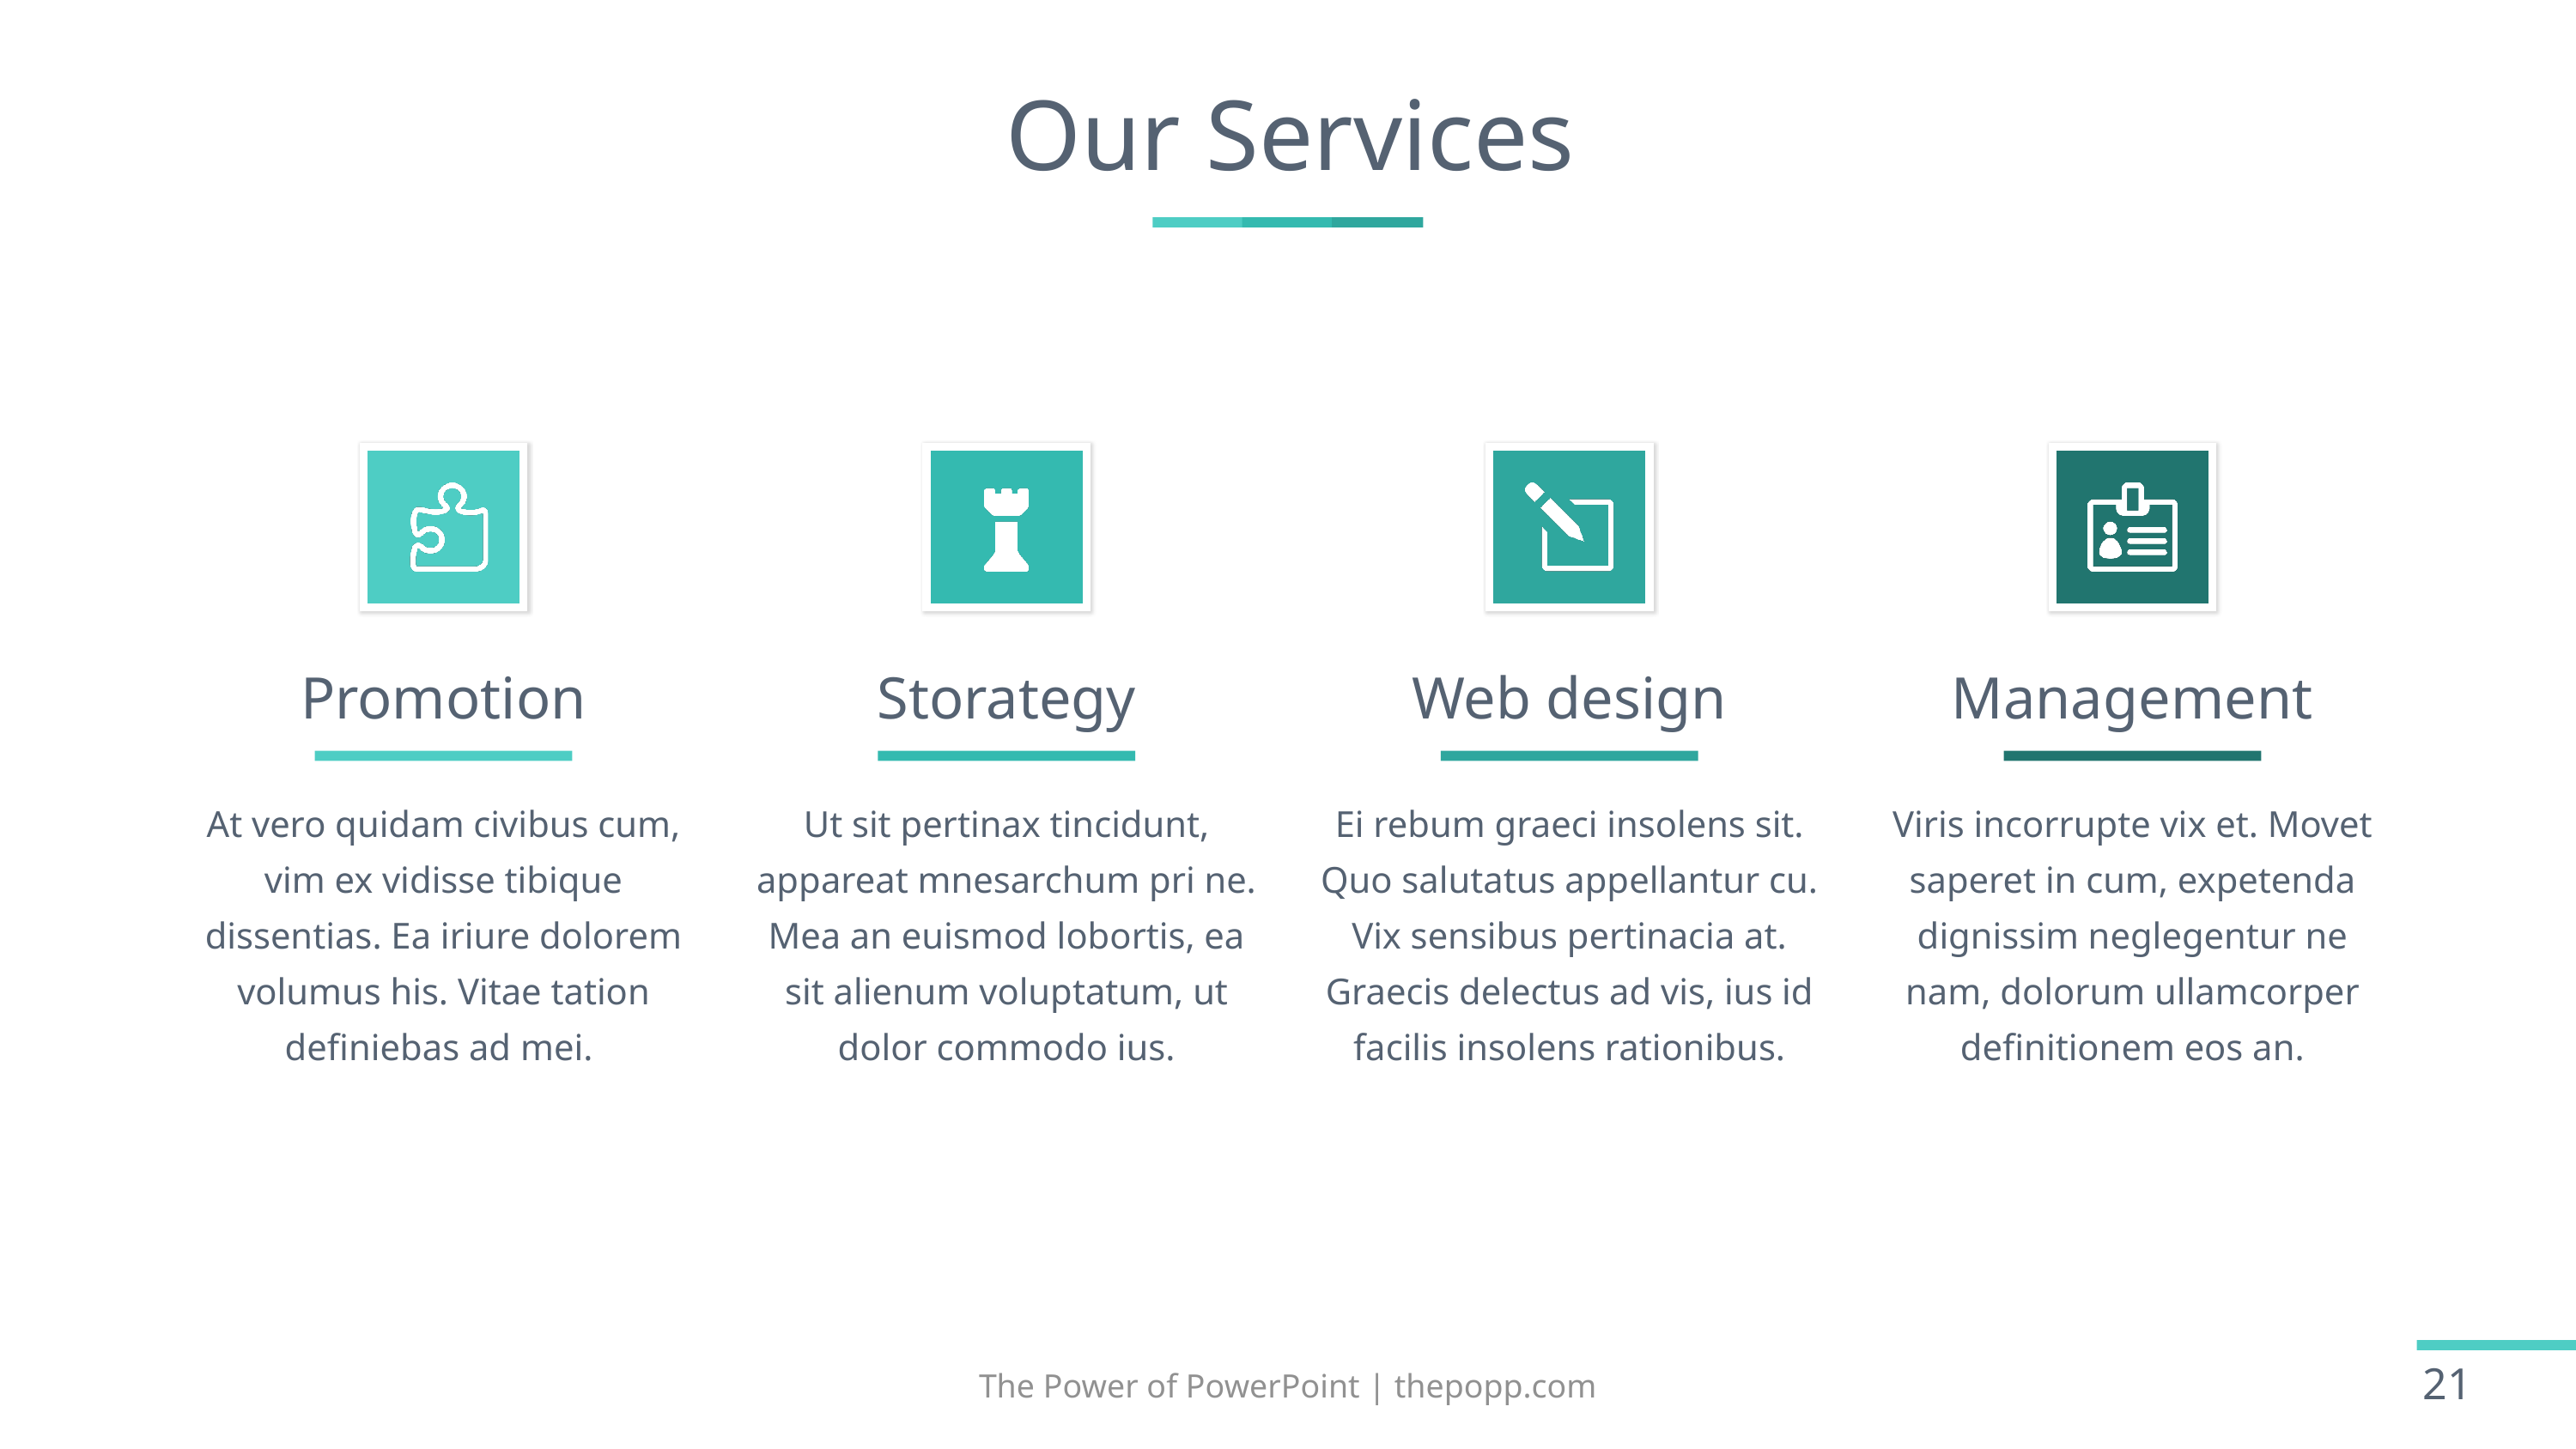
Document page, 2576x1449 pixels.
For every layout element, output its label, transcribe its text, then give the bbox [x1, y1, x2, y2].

title Our Services [69, 49, 2512, 230]
picture [398, 482, 489, 572]
list Ei rebum graeci insolens sit. Quo salutatus appellantur cu. Vix sensibus pertinacia at. Graecis delectus ad vis, ius id facilis insolens rationibus. [1305, 782, 1833, 1132]
list Viris incorrupte vix et. Movet saperet in cum, expetenda dignissim neglegentur ne nam, dolorum ullamcorper definitionem eos an. [1868, 782, 2397, 1132]
list At vero quidam civibus cum, vim ex vidisse tibique dissentias. Ea iriure dolorem volumus his. Vitae tation definiebas ad mei. [179, 782, 708, 1132]
list Web design [1305, 643, 1833, 749]
list Management [1868, 643, 2397, 749]
picture [1525, 482, 1614, 572]
picture [962, 482, 1051, 572]
slide_number 21 [2409, 1351, 2576, 1421]
list Storategy [743, 643, 1271, 749]
picture [2087, 482, 2178, 572]
footer The Power of PowerPoint | thepopp.com [853, 1349, 1723, 1427]
list Promotion [179, 643, 708, 749]
list Ut sit pertinax tincidunt, appareat mnesarchum pri ne. Mea an euismod lobortis, ea sit alienum voluptatum, ut dolor commodo ius. [743, 782, 1271, 1132]
